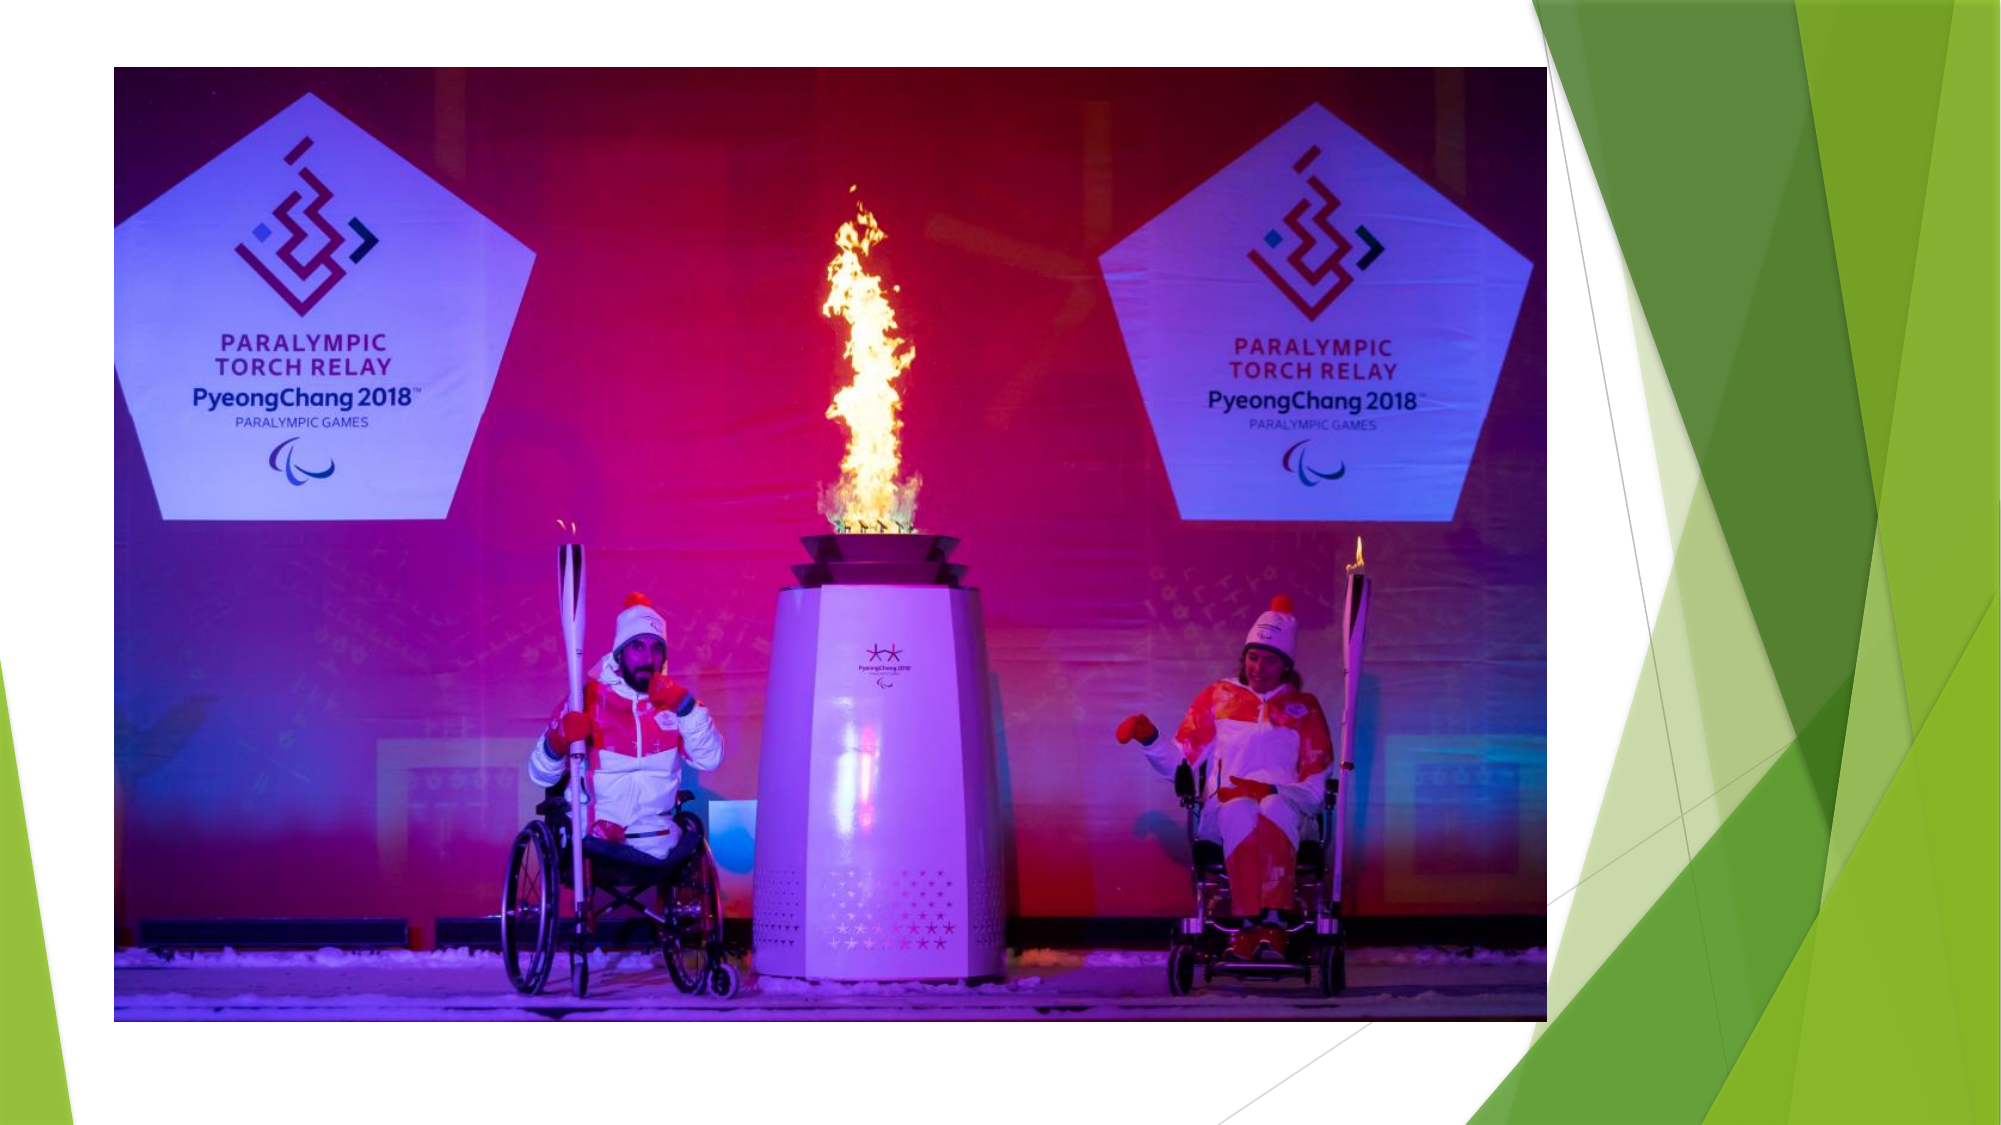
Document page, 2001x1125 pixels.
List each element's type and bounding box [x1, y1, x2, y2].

picture [114, 66, 1547, 1023]
